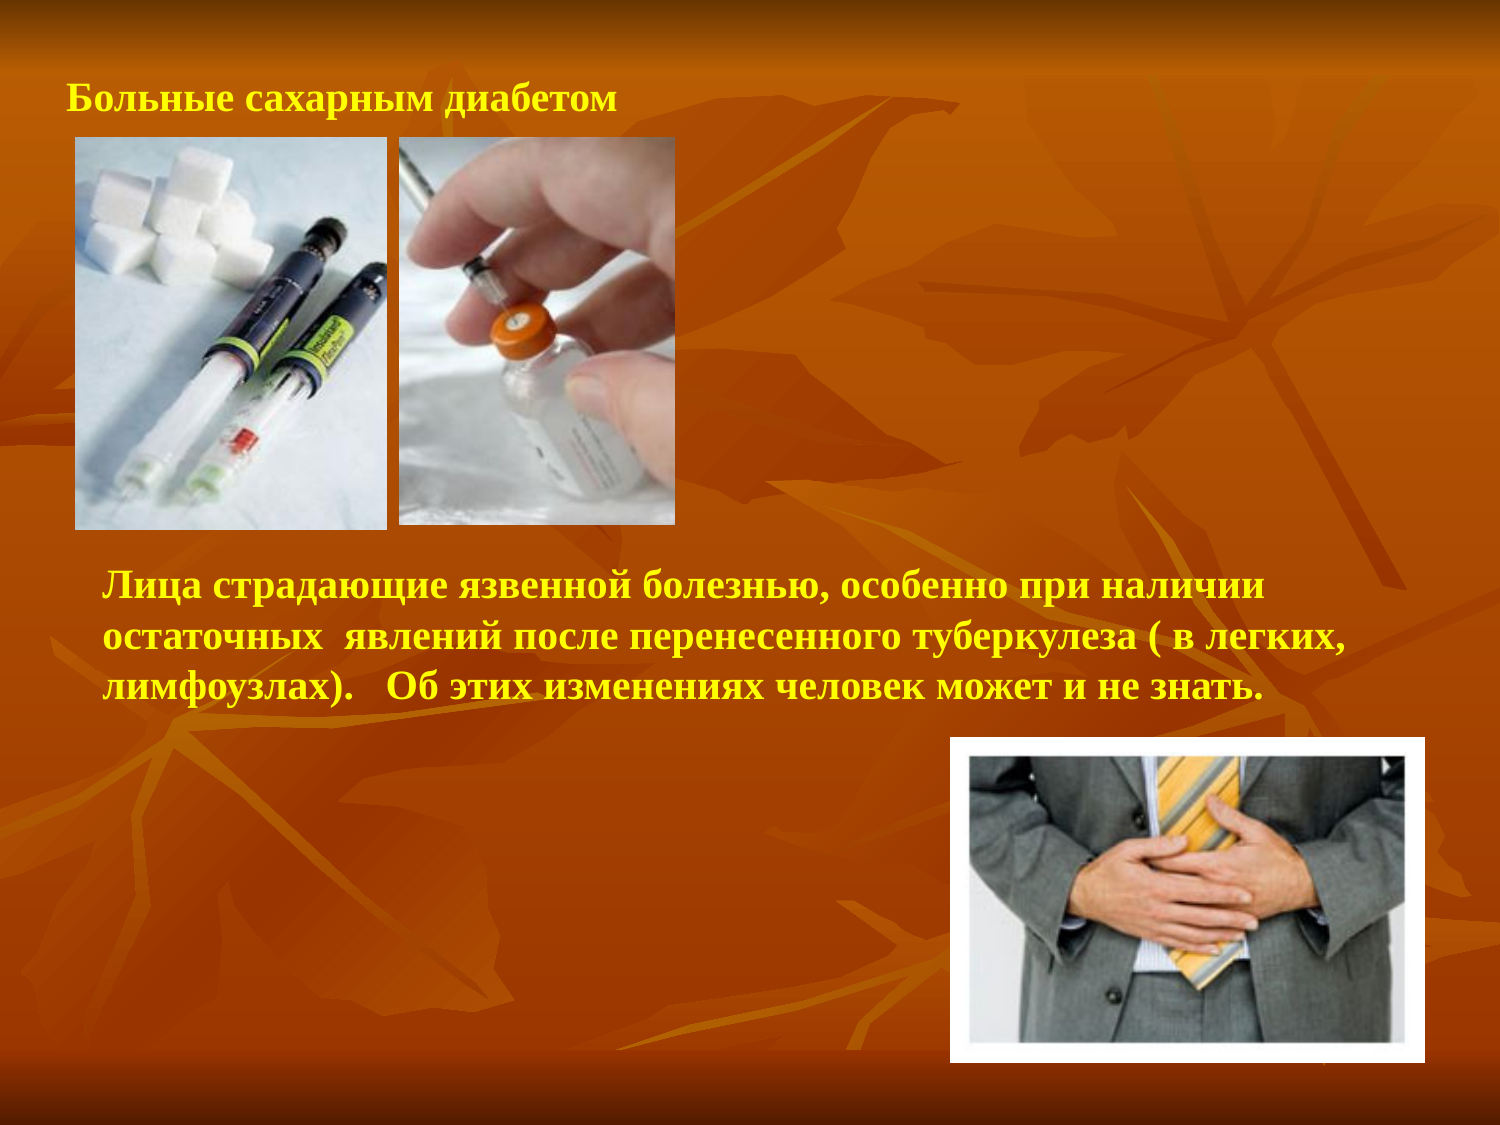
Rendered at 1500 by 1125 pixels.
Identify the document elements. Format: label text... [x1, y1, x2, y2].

picture [949, 737, 1426, 1063]
text_box Лица страдающие язвенной болезнью, особенно при наличии остаточных явлений после перенесенного туберкулеза ( в легких, лимфоузлах). Об этих изменениях человек может и не знать. [87, 549, 1463, 715]
picture [399, 137, 676, 526]
text_box Больные сахарным диабетом [51, 62, 633, 128]
picture [74, 137, 388, 531]
